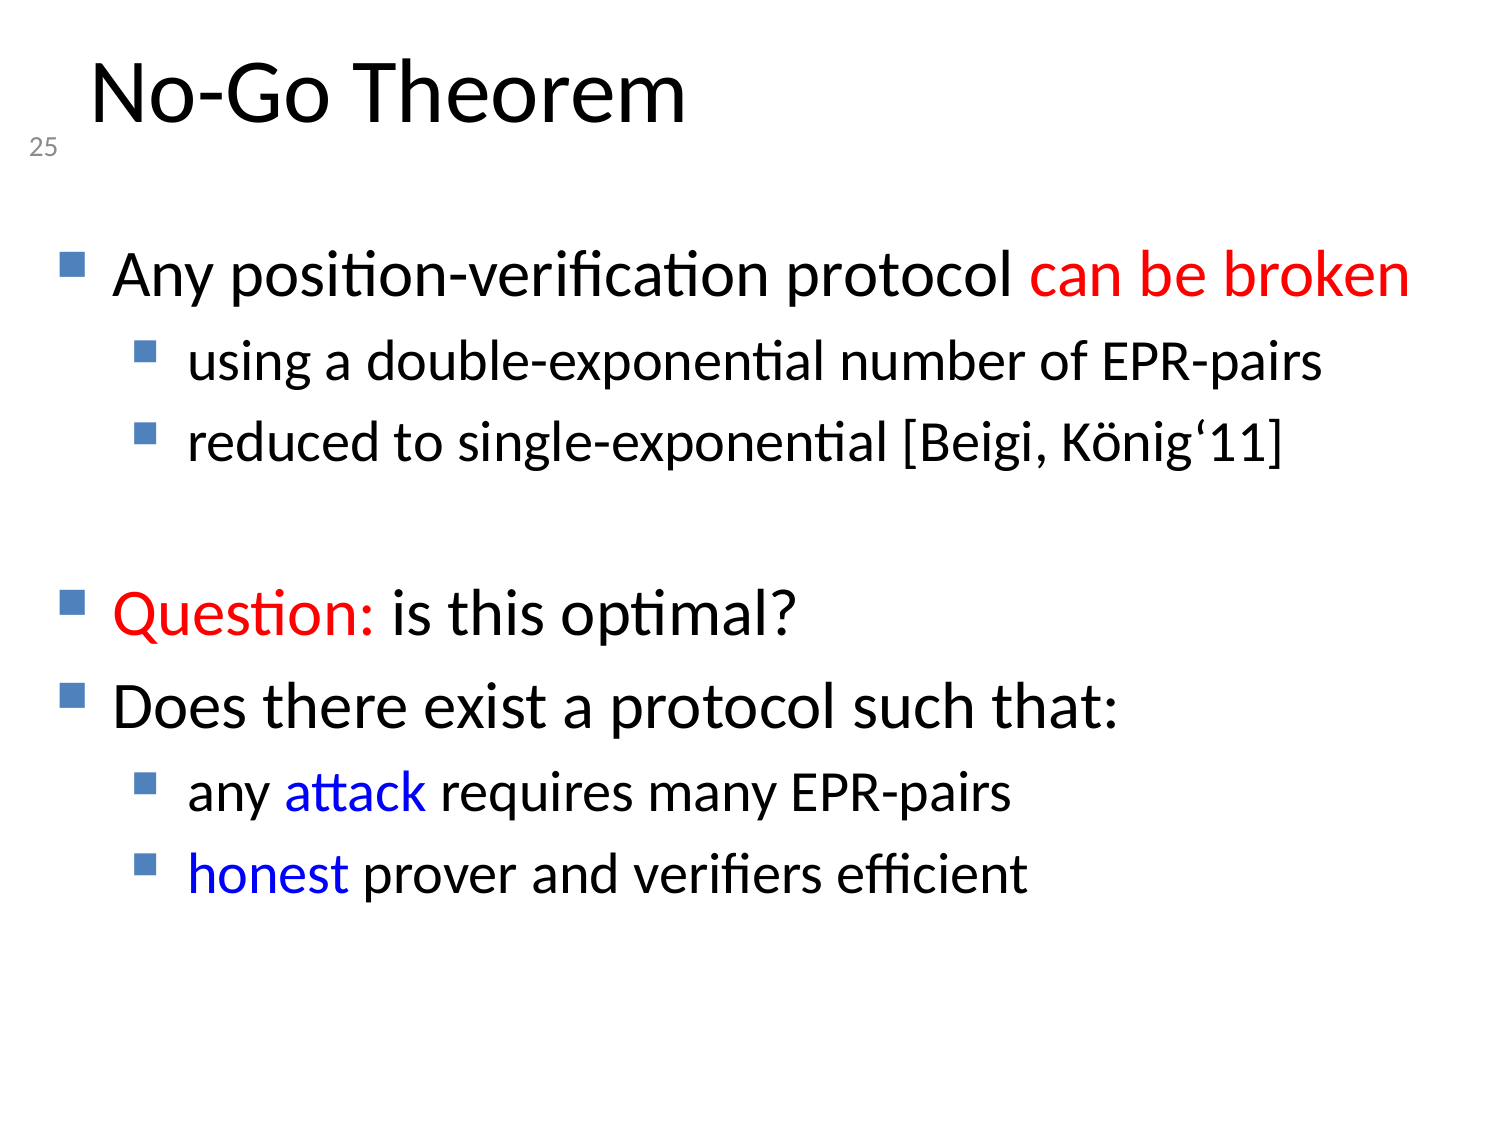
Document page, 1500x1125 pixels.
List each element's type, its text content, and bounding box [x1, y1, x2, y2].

list Any position-verification protocol can be broken using a double-exponential number of EPR-pairs reduced to single-exponential [Beigi, König‘11] Question: is this optimal? Does there exist a protocol such that: any attack requires many EPR-pairs honest prover and verifiers efficient [41, 222, 1471, 1032]
title No-Go Theorem [74, 23, 1317, 176]
